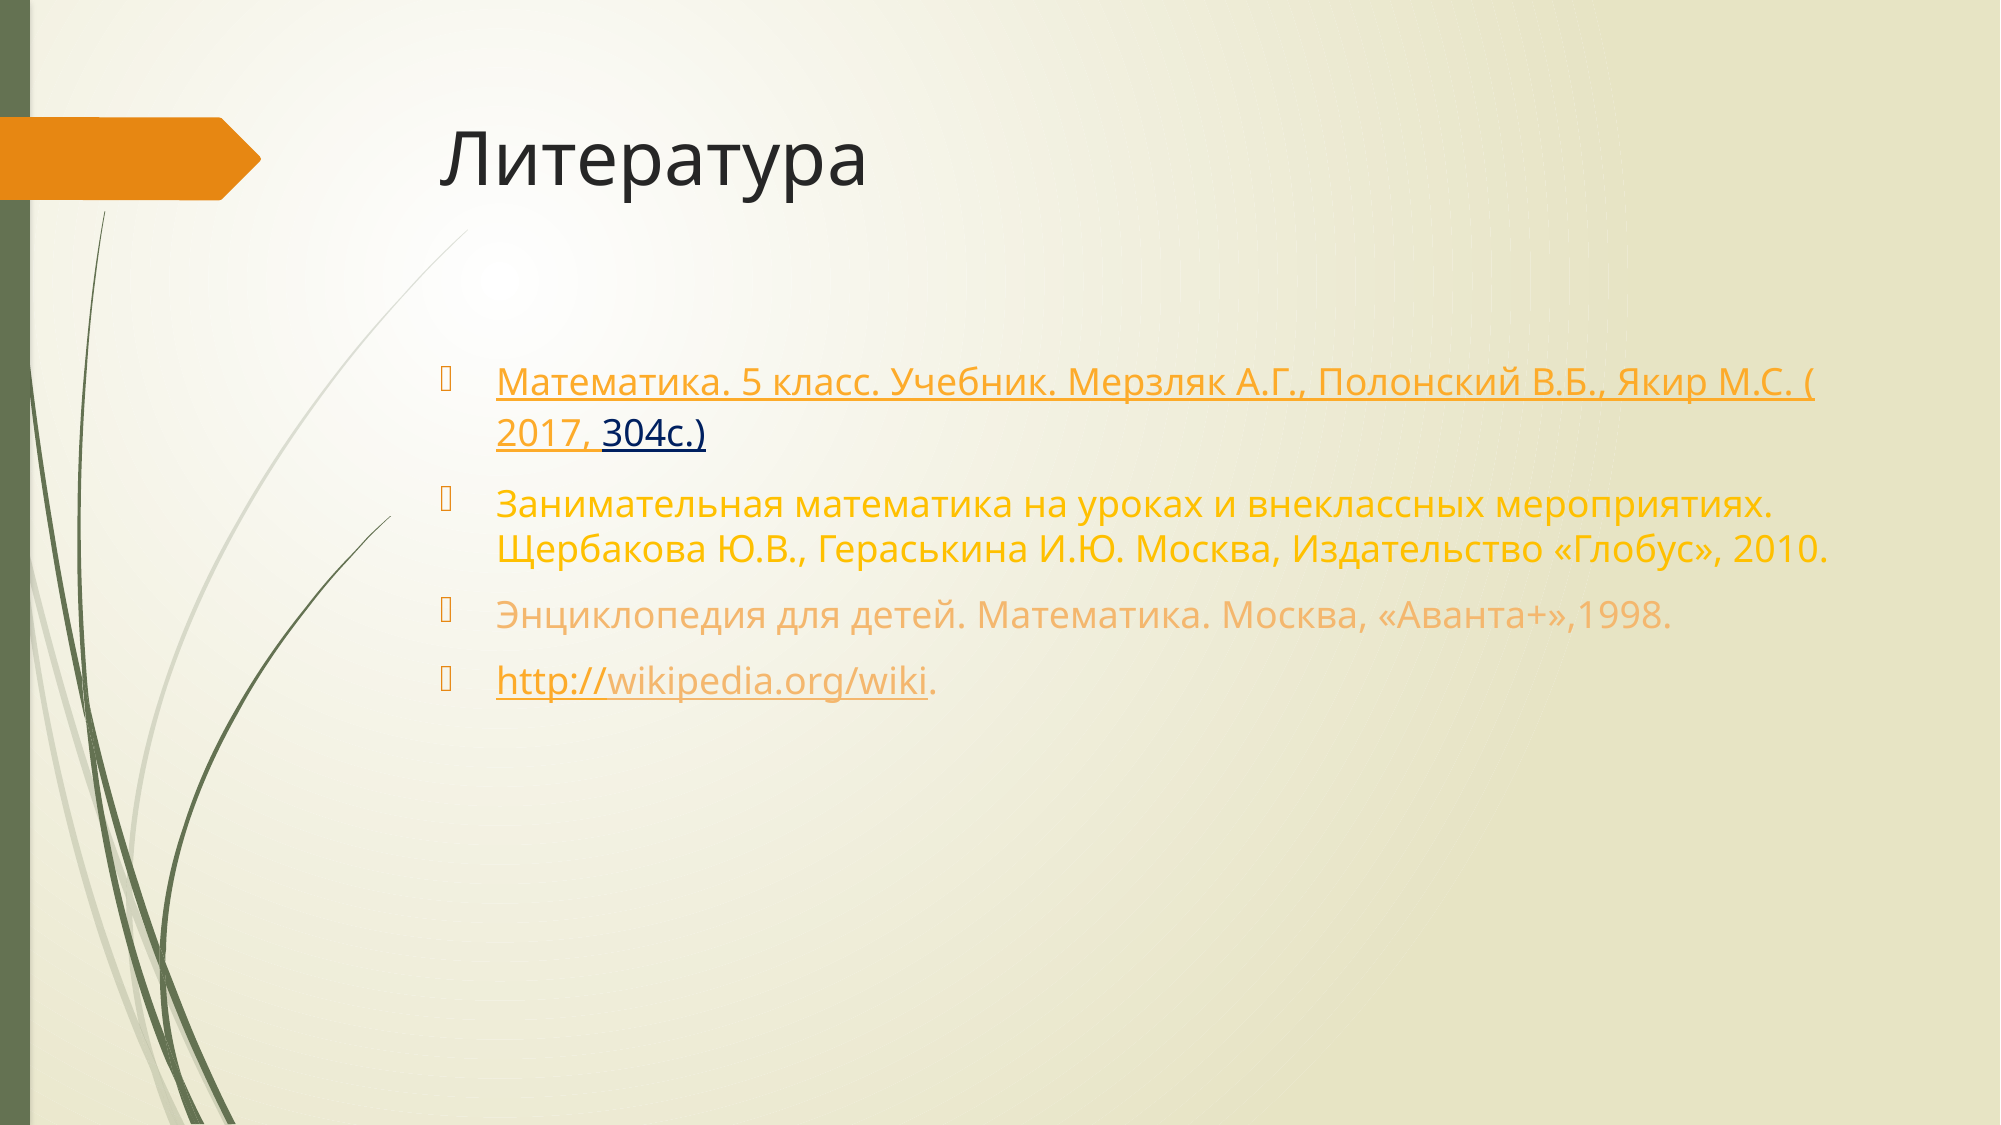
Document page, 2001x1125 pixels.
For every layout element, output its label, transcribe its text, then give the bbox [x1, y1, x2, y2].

list Математика. 5 класс. Учебник. Мерзляк А.Г., Полонский В.Б., Якир М.С. (2017, 304с.) Занимательная математика на уроках и внеклассных мероприятиях. Щербакова Ю.В., Гераськина И.Ю. Москва, Издательство «Глобус», 2010. Энциклопедия для детей. Математика. Москва, «Аванта+»,1998. http://wikipedia.org/wiki. [424, 350, 1888, 970]
title Литература [425, 102, 1888, 313]
